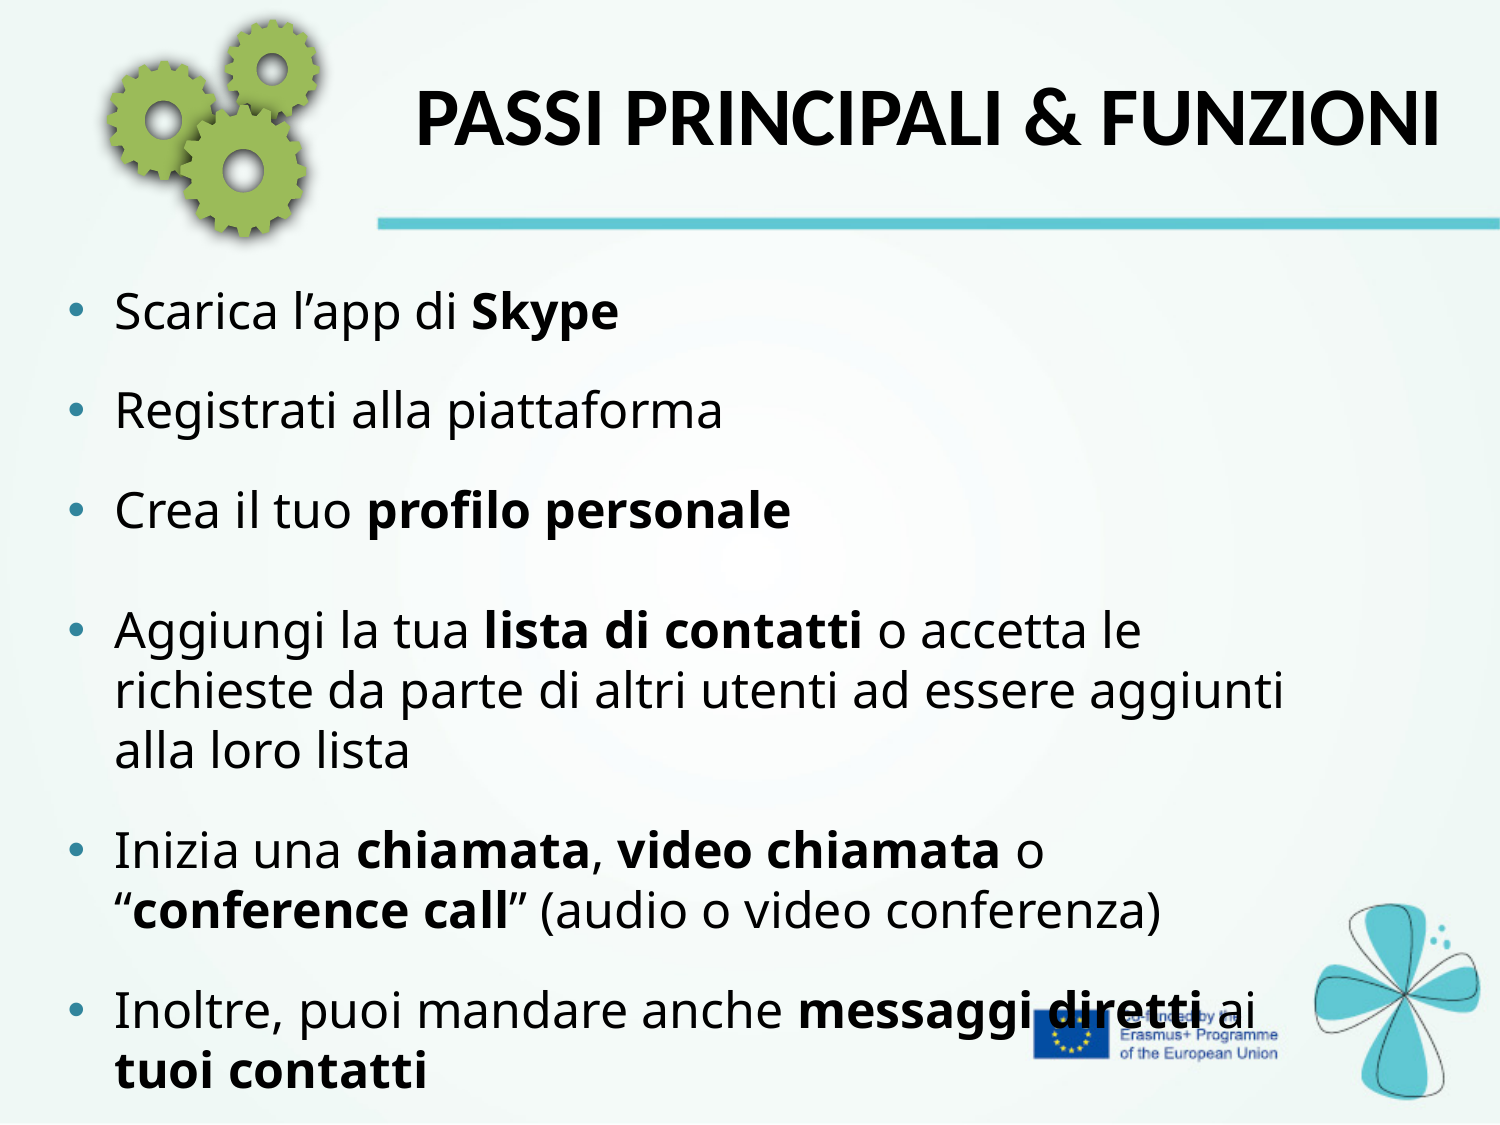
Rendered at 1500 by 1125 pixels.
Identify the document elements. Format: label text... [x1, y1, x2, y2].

picture [0, 0, 1500, 1125]
text_box Scarica l’app di Skype Registrati alla piattaforma Crea il tuo profilo personale Aggiungi la tua lista di contatti o accetta le richieste da parte di altri utenti ad essere aggiunti alla loro lista Inizia una chiamata, video chiamata o “conference call” (audio o video conferenza) Inoltre, puoi mandare anche messaggi diretti ai tuoi contatti [53, 271, 1365, 1125]
text_box PASSI PRINCIPALI & FUNZIONI [325, 55, 1459, 170]
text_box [106, 19, 320, 237]
